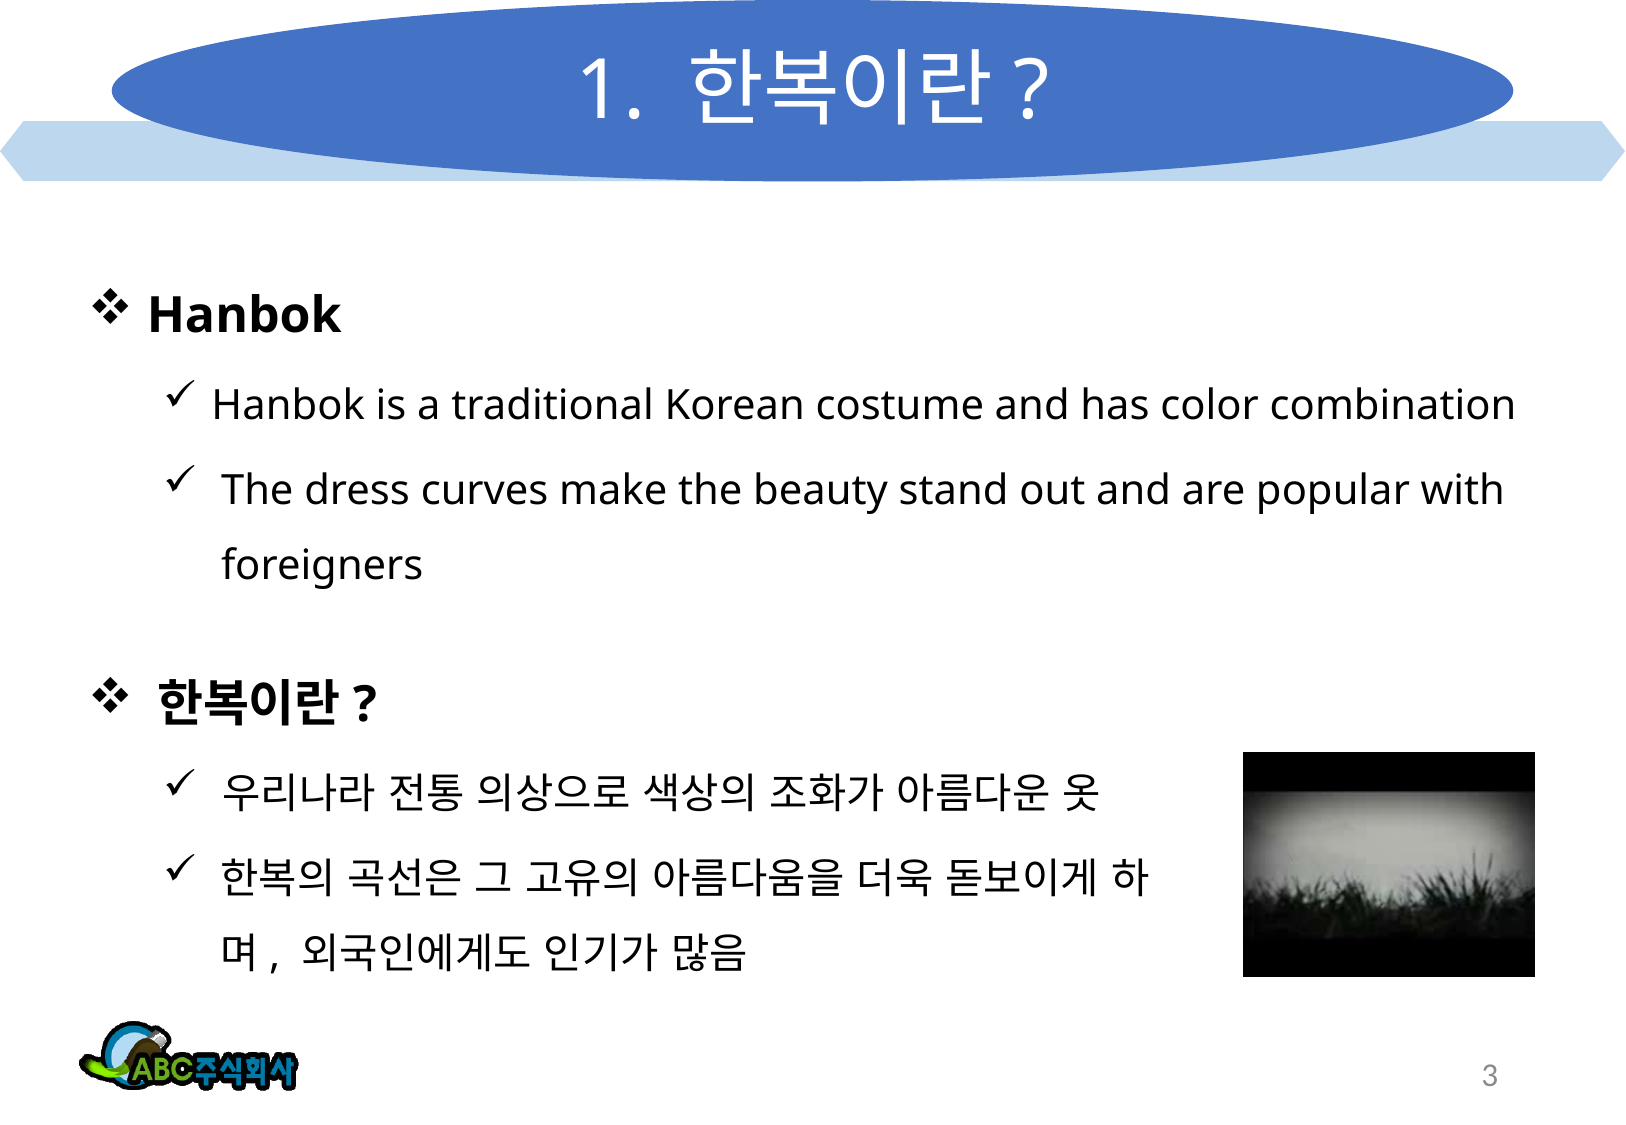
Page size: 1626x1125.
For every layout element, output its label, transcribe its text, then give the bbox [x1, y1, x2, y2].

list Hanbok Hanbok is a traditional Korean costume and has color combination The dress curves make the beauty stand out and are popular with foreigners [73, 244, 1536, 612]
title 1. 한복이란? [111, 3, 1514, 182]
slide_number 3 [1147, 1042, 1514, 1103]
text_box 한복이란? 우리나라 전통 의상으로 색상의 조화가 아름다운 옷 한복의 곡선은 그 고유의 아름다움을 더욱 돋보이게 하며, 외국인에게도 인기가 많음 [73, 633, 1208, 1001]
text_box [1242, 752, 1536, 978]
picture [69, 1013, 305, 1096]
